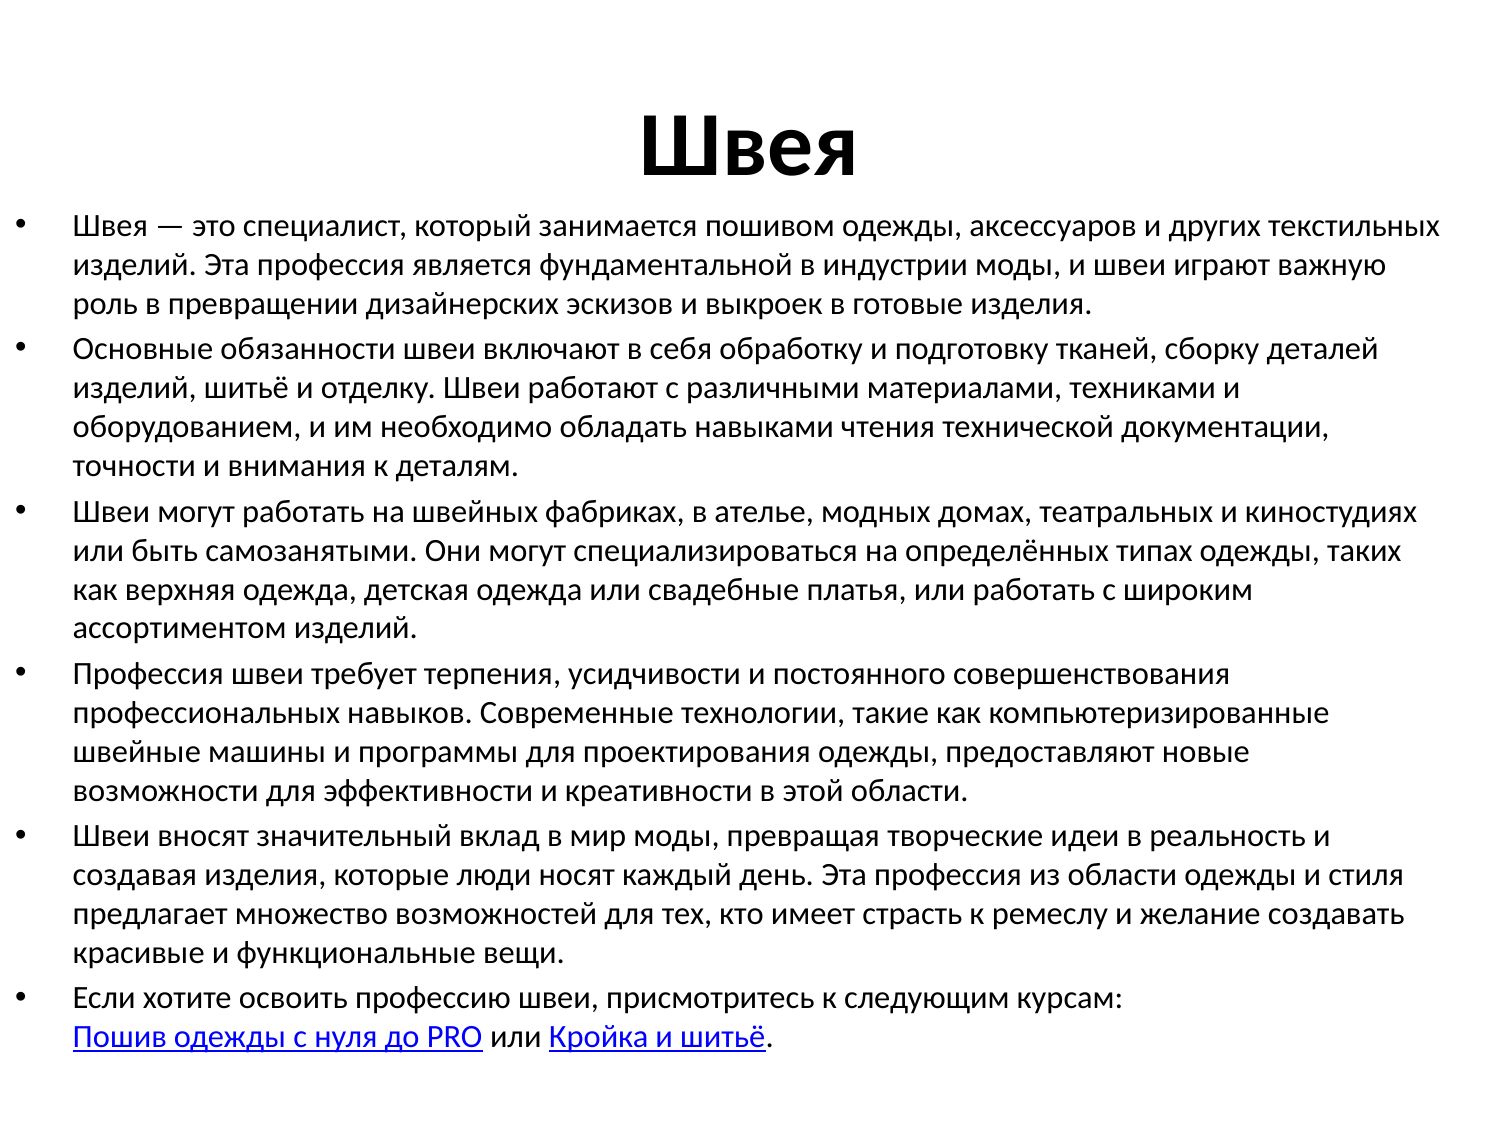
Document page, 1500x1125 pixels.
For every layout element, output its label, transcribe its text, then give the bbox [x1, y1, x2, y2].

title Швея [75, 45, 1425, 196]
list Швея — это специалист, который занимается пошивом одежды, аксессуаров и других текстильных изделий. Эта профессия является фундаментальной в индустрии моды, и швеи играют важную роль в превращении дизайнерских эскизов и выкроек в готовые изделия. Основные обязанности швеи включают в себя обработку и подготовку тканей, сборку деталей изделий, шитьё и отделку. Швеи работают с различными материалами, техниками и оборудованием, и им необходимо обладать навыками чтения технической документации, точности и внимания к деталям. Швеи могут работать на швейных фабриках, в ателье, модных домах, театральных и киностудиях или быть самозанятыми. Они могут специализироваться на определённых типах одежды, таких как верхняя одежда, детская одежда или свадебные платья, или работать с широким ассортиментом изделий. Профессия швеи требует терпения, усидчивости и постоянного совершенствования профессиональных навыков. Современные технологии, такие как компьютеризированные швейные машины и программы для проектирования одежды, предоставляют новые возможности для эффективности и креативности в этой области. Швеи вносят значительный вклад в мир моды, превращая творческие идеи в реальность и создавая изделия, которые люди носят каждый день. Эта профессия из области одежды и стиля предлагает множество возможностей для тех, кто имеет страсть к ремеслу и желание создавать красивые и функциональные вещи. Если хотите освоить профессию швеи, присмотритесь к следующим курсам: Пошив одежды с нуля до PRO или Кройка и шитьё. [0, 196, 1459, 1083]
